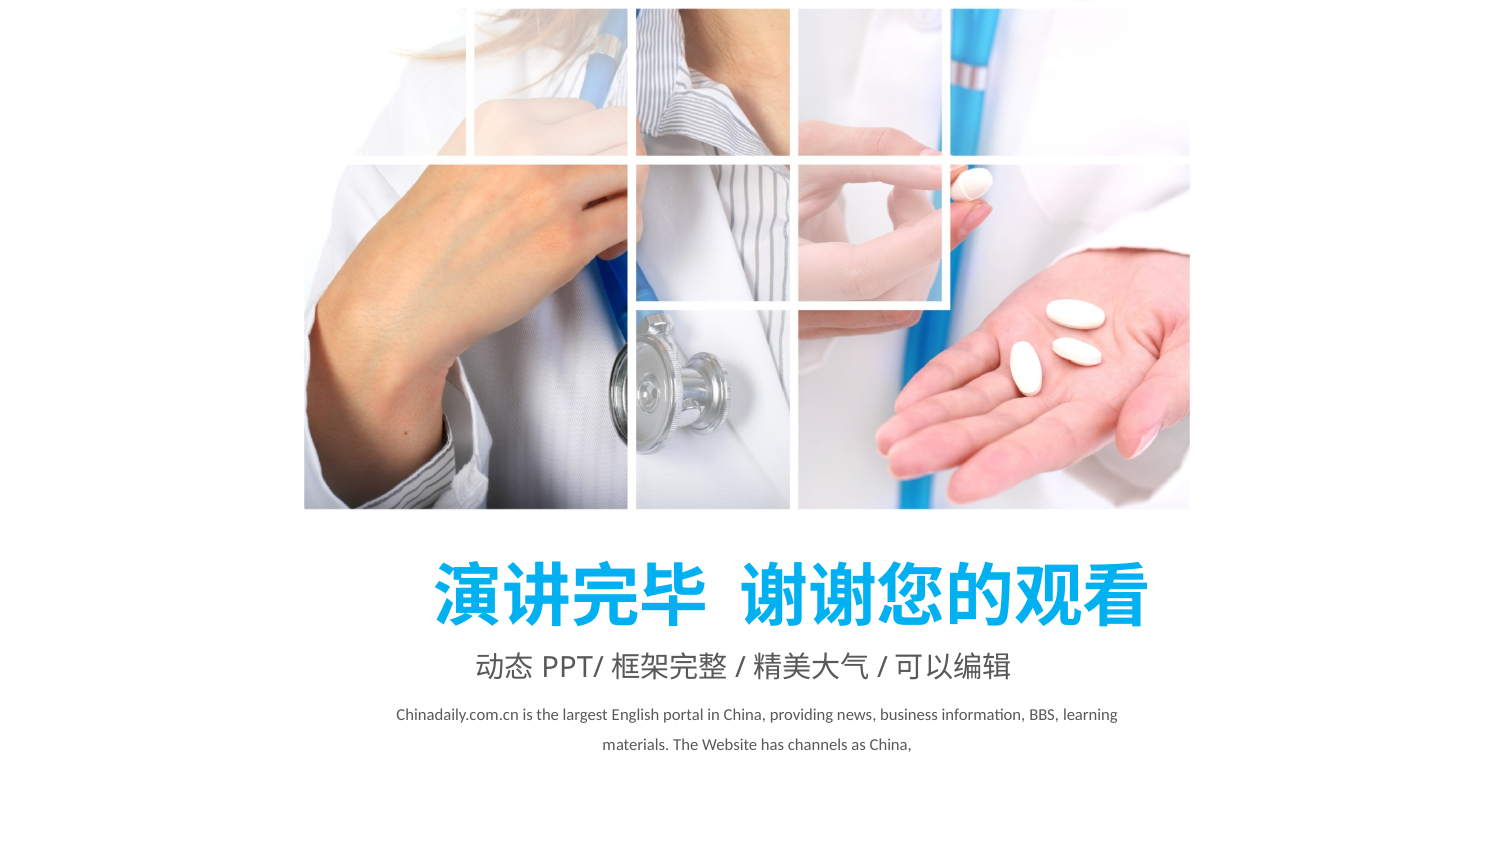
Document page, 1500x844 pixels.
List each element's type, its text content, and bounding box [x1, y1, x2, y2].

text_box 演讲完毕 谢谢您的观看 [265, 504, 1164, 640]
text_box Chinadaily.com.cn is the largest English portal in China, providing news, business information, BBS, learning materials. The Website has channels as China, [383, 688, 1132, 760]
picture [294, 0, 1199, 517]
text_box 动态PPT/框架完整/精美大气/可以编辑 [460, 640, 1028, 691]
